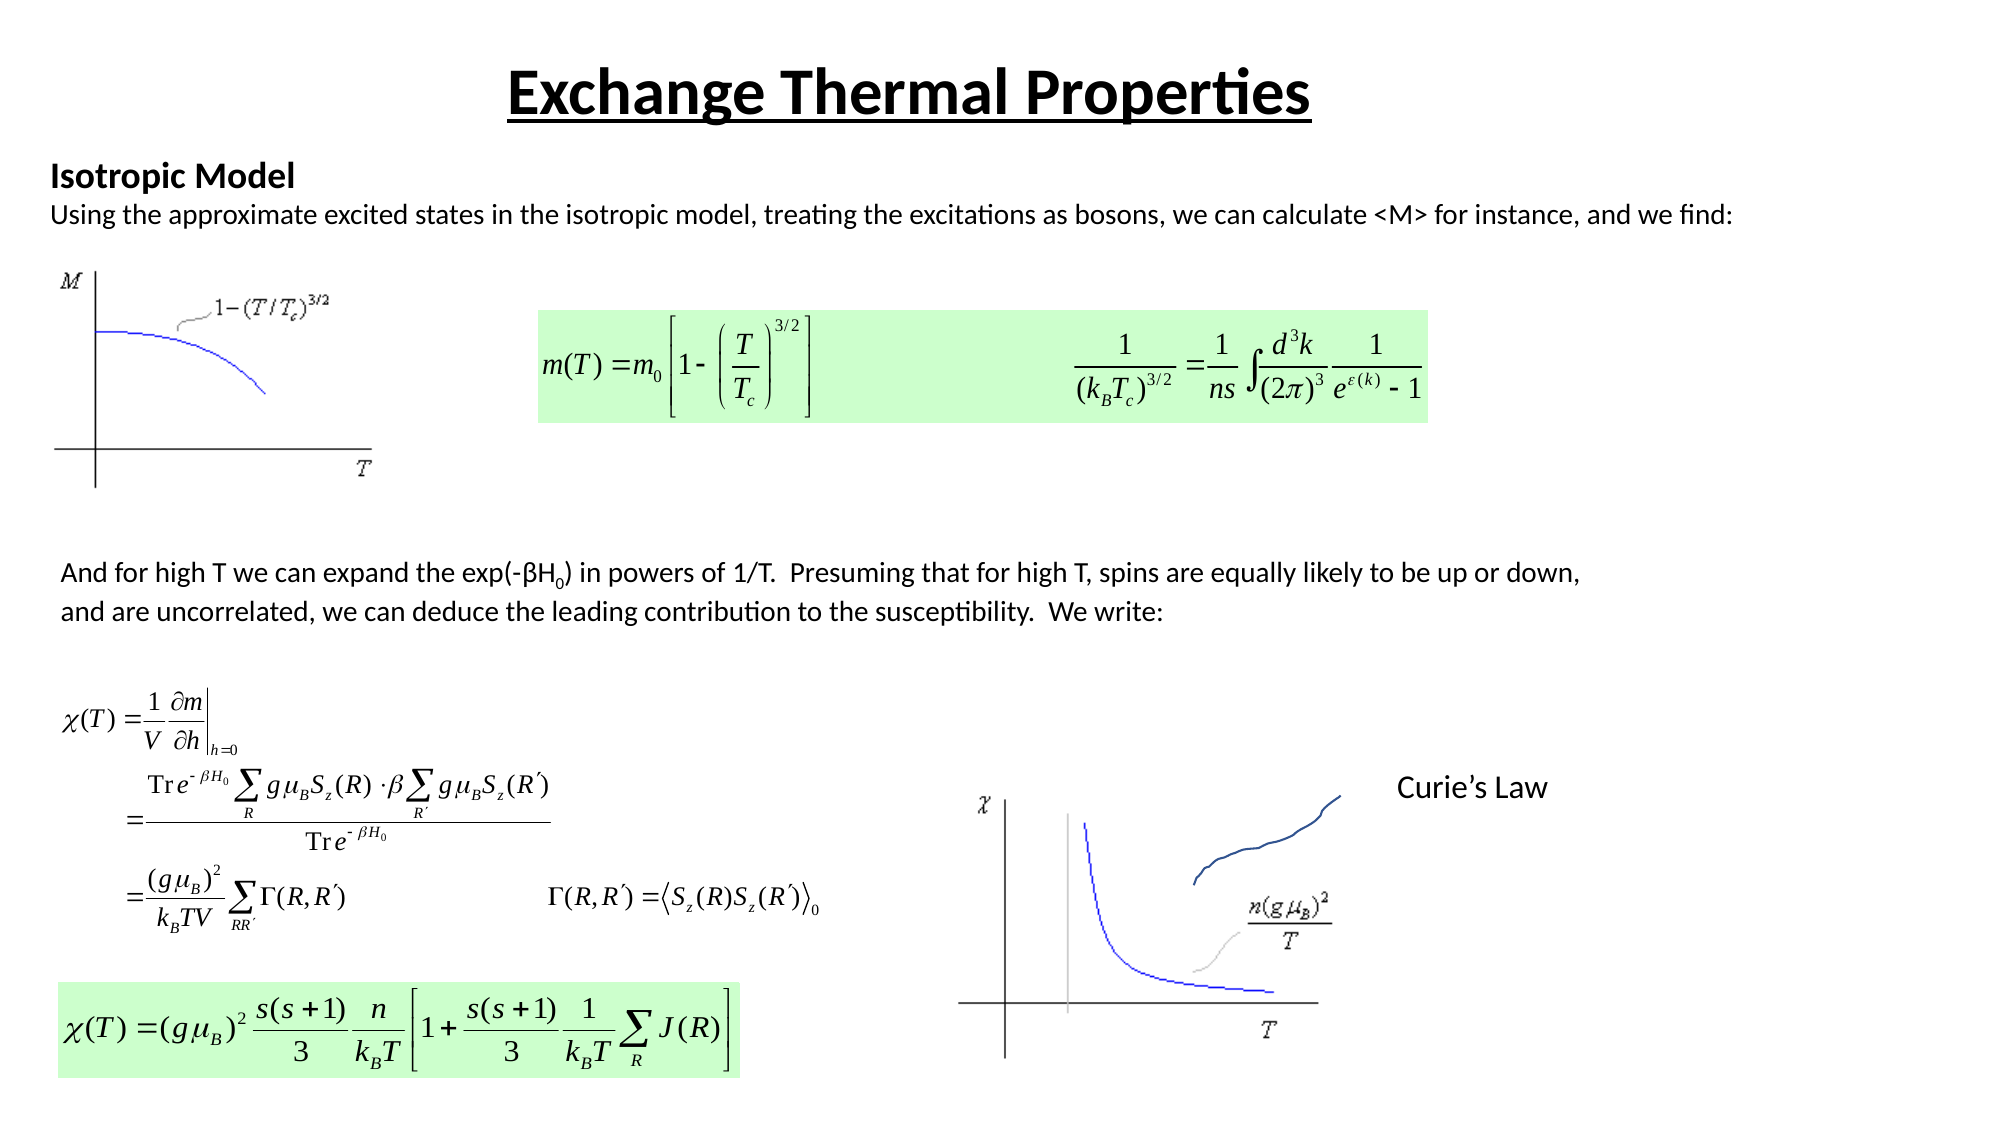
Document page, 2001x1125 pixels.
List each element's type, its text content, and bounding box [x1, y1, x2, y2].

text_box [57, 982, 742, 1078]
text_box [35, 242, 429, 538]
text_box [57, 683, 825, 939]
text_box Curie’s Law [1382, 758, 1601, 813]
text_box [934, 770, 1383, 1105]
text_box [537, 310, 1431, 424]
text_box Isotropic Model Using the approximate excited states in the isotropic model, treating the excitations as bosons, we can calculate <M> for instance, and we find: [35, 143, 1830, 238]
title Exchange Thermal Properties [418, 35, 1402, 137]
text_box And for high T we can expand the exp(-βH0) in powers of 1/T. Presuming that for high T, spins are equally likely to be up or down, and are uncorrelated, we can deduce the leading contribution to the susceptibility. We write: [45, 545, 1601, 635]
